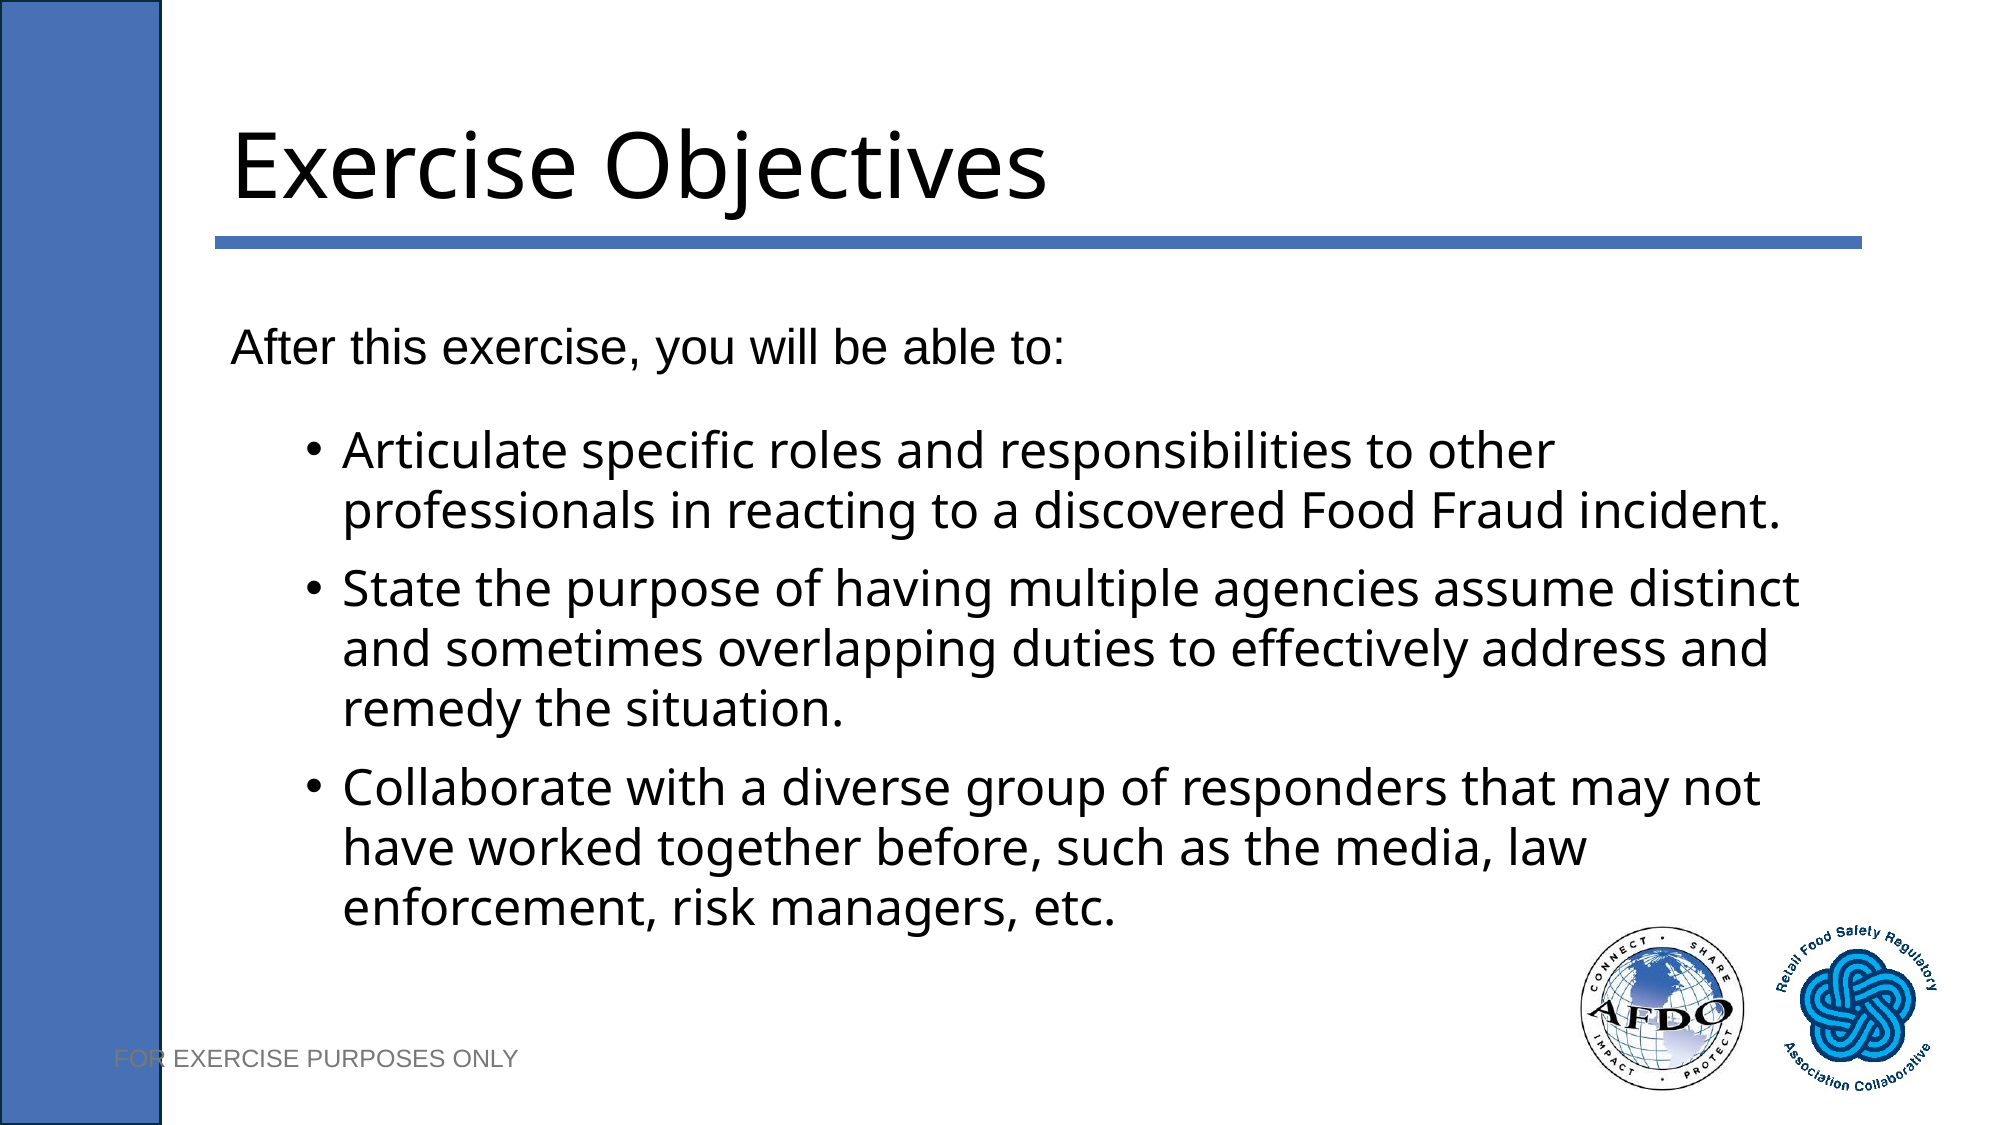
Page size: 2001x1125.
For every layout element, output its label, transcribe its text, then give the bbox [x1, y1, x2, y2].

footer FOR EXERCISE PURPOSES ONLY [0, 1042, 634, 1103]
picture [1776, 925, 1937, 1091]
list After this exercise, you will be able to: Articulate specific roles and responsibilities to other professionals in reacting to a discovered Food Fraud incident. State the purpose of having multiple agencies assume distinct and sometimes overlapping duties to effectively address and remedy the situation. Collaborate with a diverse group of responders that may not have worked together before, such as the media, law enforcement, risk managers, etc. [215, 306, 1863, 677]
picture [1579, 925, 1745, 1091]
title Exercise Objectives [215, 110, 1863, 227]
